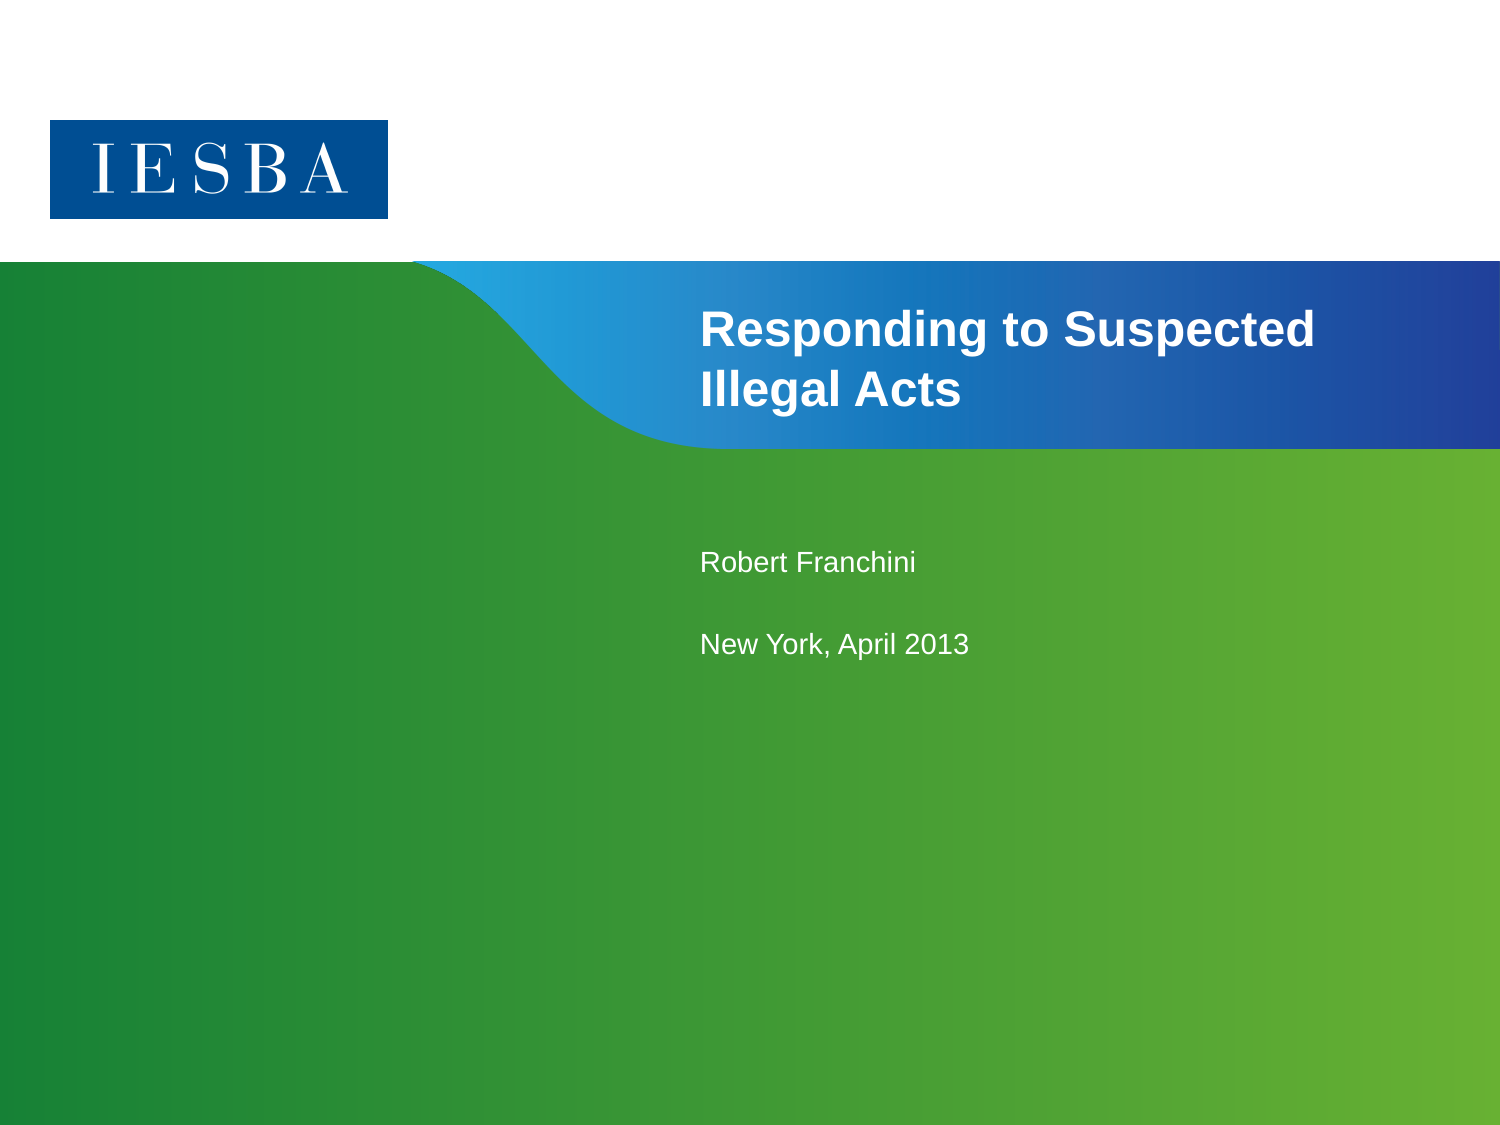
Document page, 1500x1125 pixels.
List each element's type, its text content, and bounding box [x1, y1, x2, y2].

picture [50, 120, 388, 219]
picture [412, 261, 1500, 449]
subtitle Robert Franchini New York, April 2013 [699, 543, 1203, 831]
title Responding to Suspected Illegal Acts [699, 275, 1463, 438]
